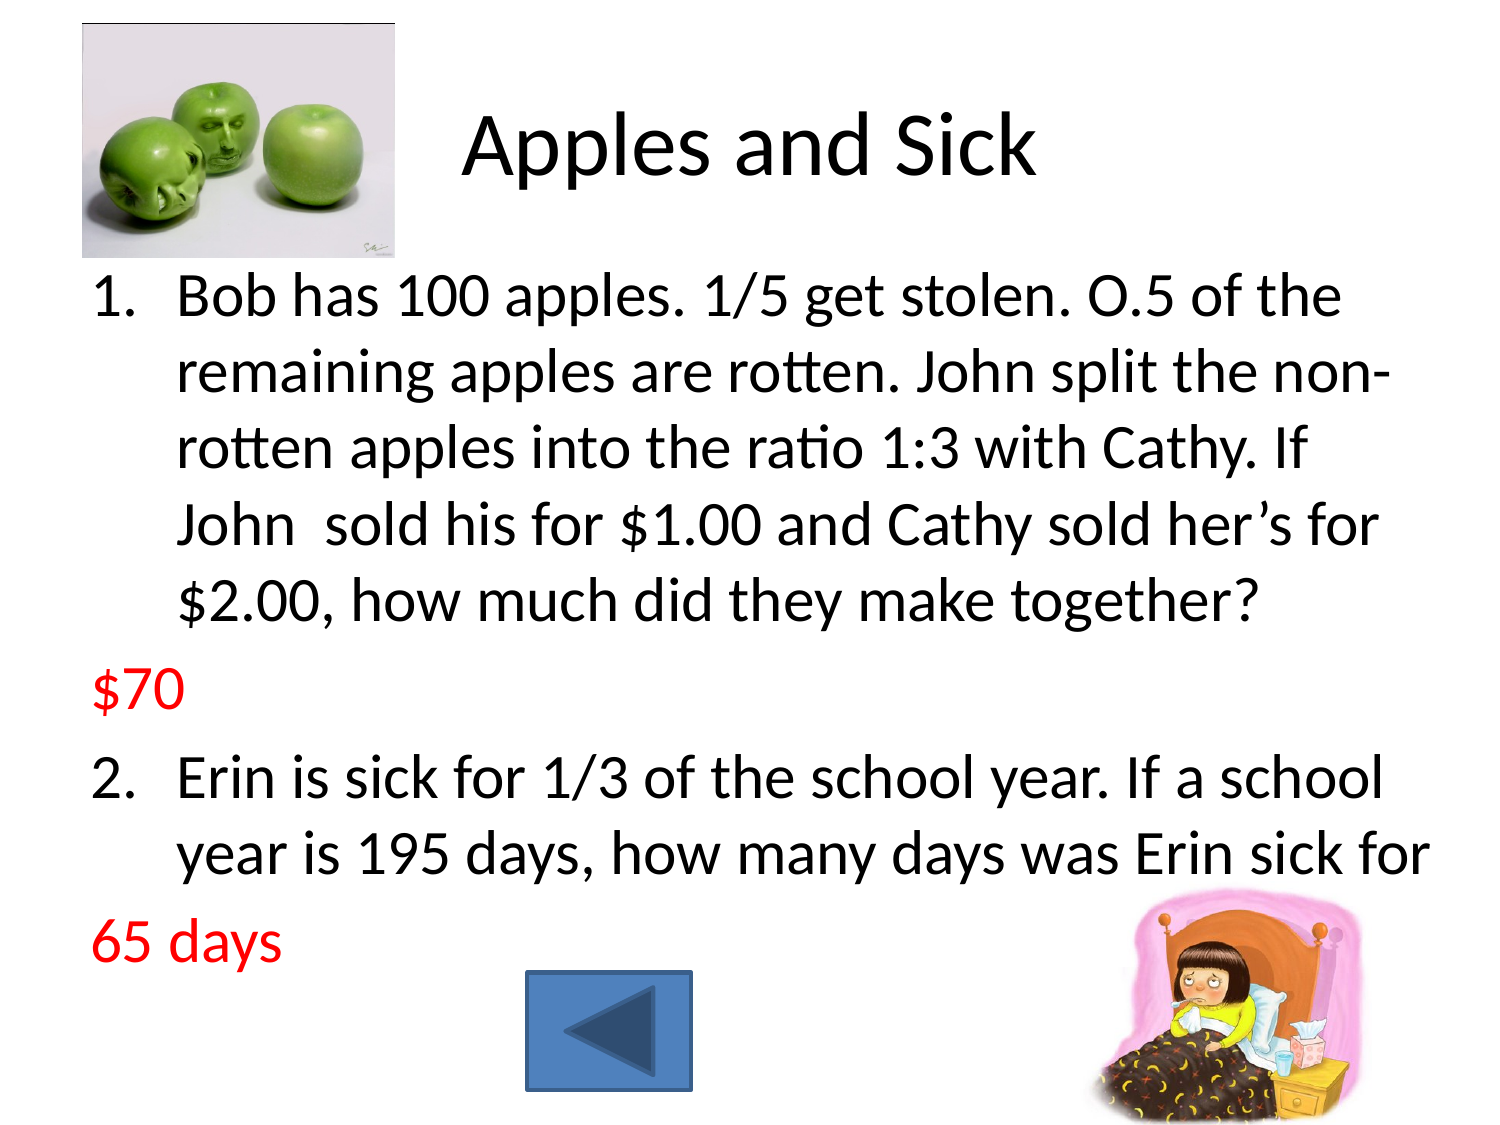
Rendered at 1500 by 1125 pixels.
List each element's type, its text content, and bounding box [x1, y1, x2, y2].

picture [81, 23, 395, 259]
title Apples and Sick [400, 45, 1425, 233]
text_box [12, 0, 418, 159]
picture [1066, 880, 1372, 1125]
text_box [525, 970, 693, 1092]
list Bob has 100 apples. 1/5 get stolen. O.5 of the remaining apples are rotten. John split the non-rotten apples into the ratio 1:3 with Cathy. If John sold his for $1.00 and Cathy sold her’s for $2.00, how much did they make together? $70 Erin is sick for 1/3 of the school year. If a school year is 195 days, how many days was Erin sick for 65 days [75, 246, 1454, 1005]
